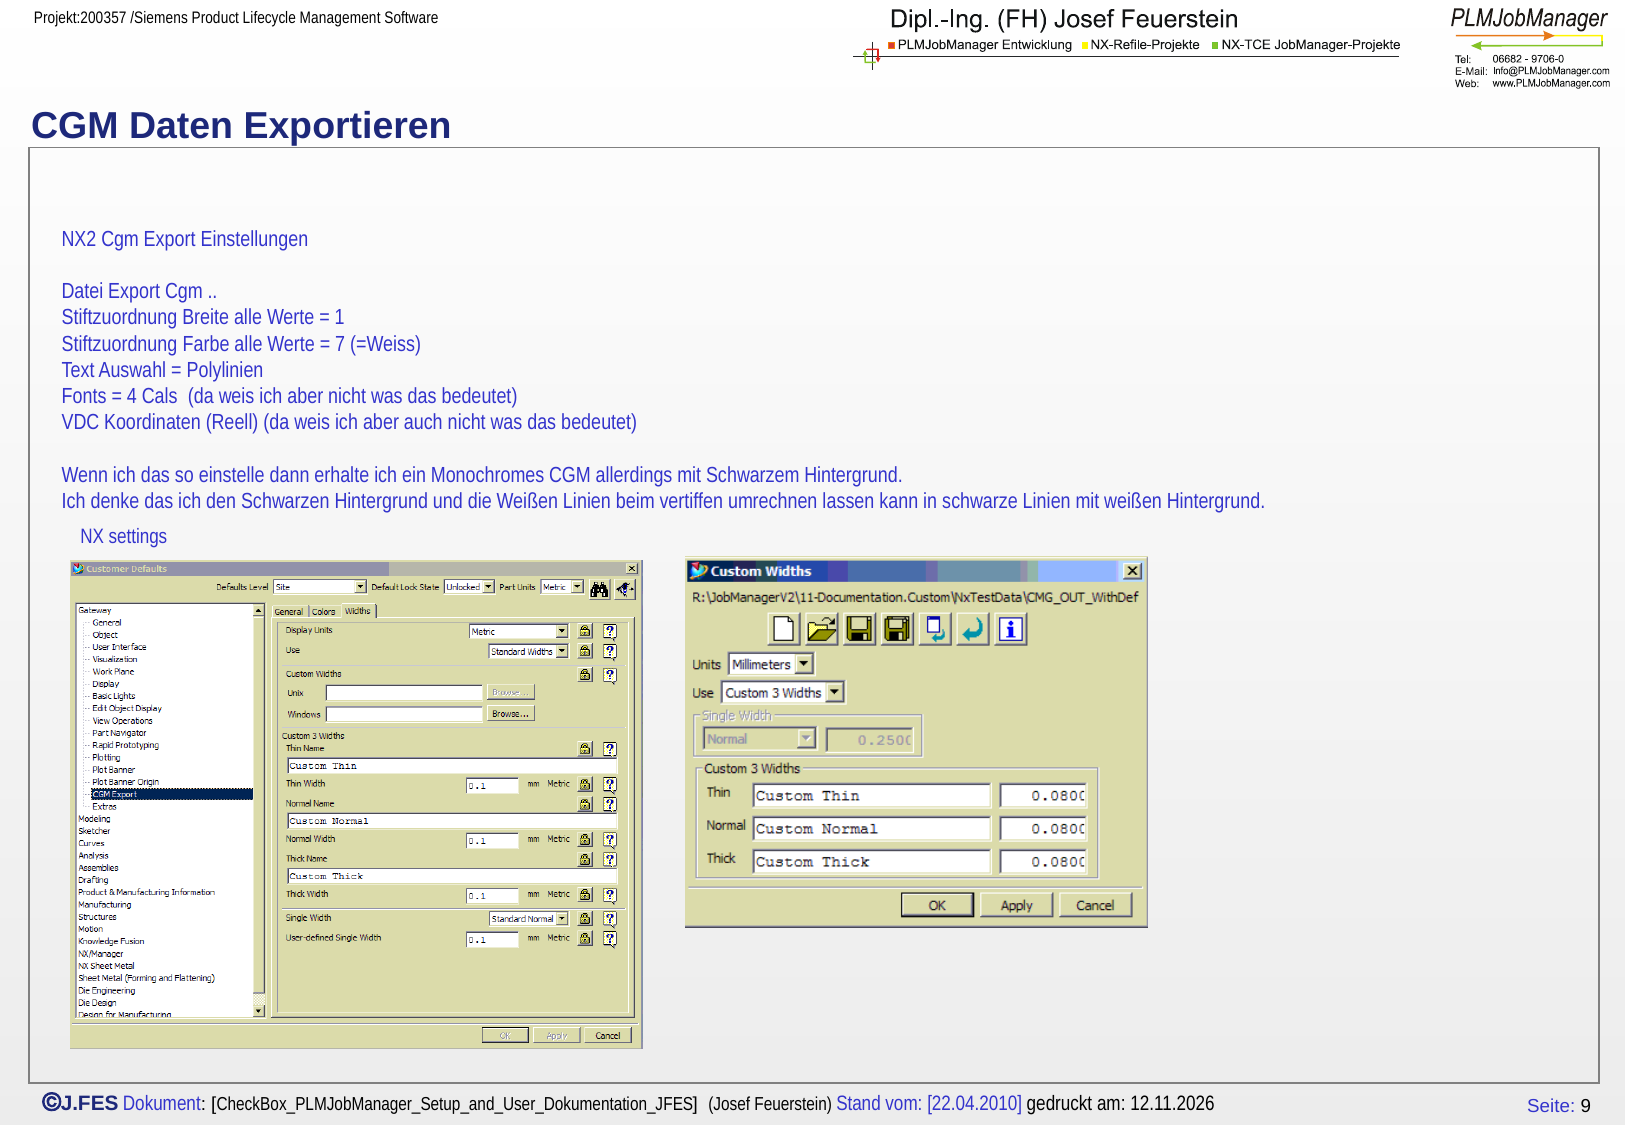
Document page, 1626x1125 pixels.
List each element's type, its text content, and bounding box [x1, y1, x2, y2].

picture [70, 560, 643, 1049]
title CGM Daten Exportieren [30, 73, 1600, 138]
picture [685, 556, 1148, 929]
text_box NX2 Cgm Export Einstellungen Datei Export Cgm .. Stiftzuordnung Breite alle Werte = 1 Stiftzuordnung Farbe alle Werte = 7 (=Weiss) Text Auswahl = Polylinien Fonts = 4 Cals (da weis ich aber nicht was das bedeutet) VDC Koordinaten (Reell) (da weis ich aber auch nicht was das bedeutet) Wenn ich das so einstelle dann erhalte ich ein Monochromes CGM allerdings mit Schwarzem Hintergrund. Ich denke das ich den Schwarzen Hintergrund und die Weißen Linien beim vertiffen umrechnen lassen kann in schwarze Linien mit weißen Hintergrund. [46, 217, 1575, 547]
text_box NX settings [65, 515, 346, 556]
